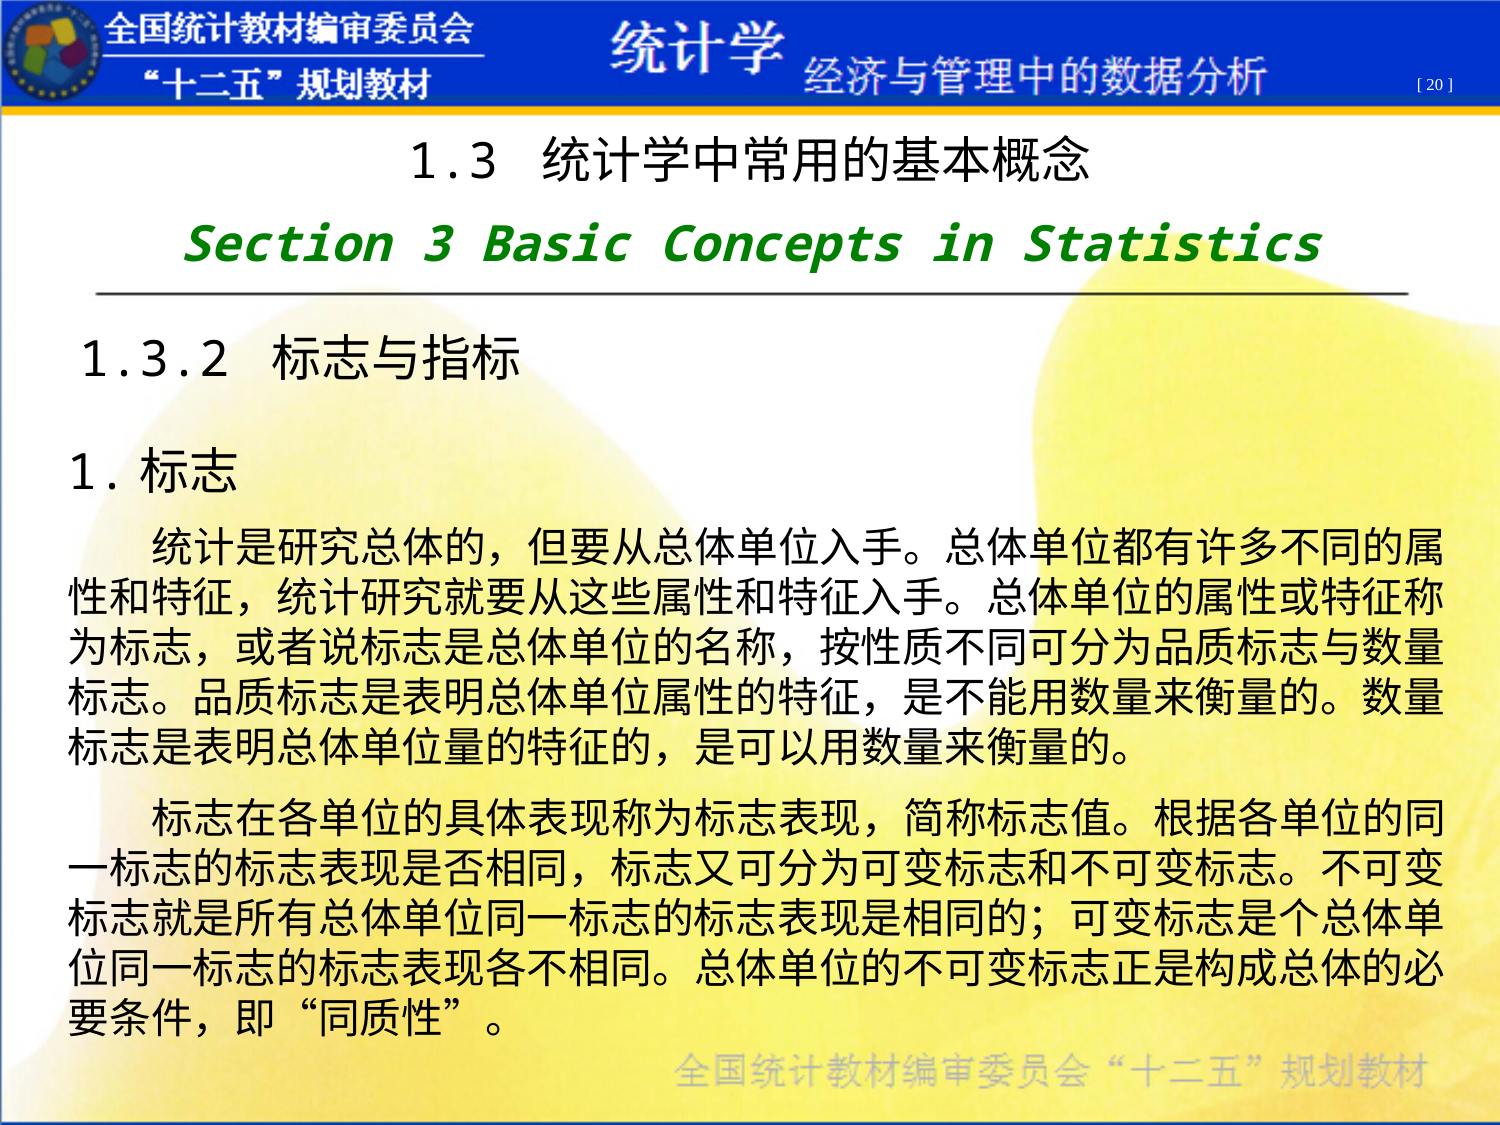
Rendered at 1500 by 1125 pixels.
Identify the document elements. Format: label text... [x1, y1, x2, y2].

text_box 1.3 统计学中常用的基本概念 [64, 121, 1436, 196]
text_box 1.标志 统计是研究总体的，但要从总体单位入手。总体单位都有许多不同的属性和特征，统计研究就要从这些属性和特征入手。总体单位的属性或特征称为标志，或者说标志是总体单位的名称，按性质不同可分为品质标志与数量标志。品质标志是表明总体单位属性的特征，是不能用数量来衡量的。数量标志是表明总体单位量的特征的，是可以用数量来衡量的。 标志在各单位的具体表现称为标志表现，简称标志值。根据各单位的同一标志的标志表现是否相同，标志又可分为可变标志和不可变标志。不可变标志就是所有总体单位同一标志的标志表现是相同的；可变标志是个总体单位同一标志的标志表现各不相同。总体单位的不可变标志正是构成总体的必要条件，即“同质性”。 [53, 432, 1471, 1050]
text_box [ 20 ] [1364, 66, 1468, 142]
text_box Section 3 Basic Concepts in Statistics [64, 203, 1436, 279]
text_box 1.3.2 标志与指标 [64, 319, 1447, 394]
picture [0, 0, 1500, 1125]
